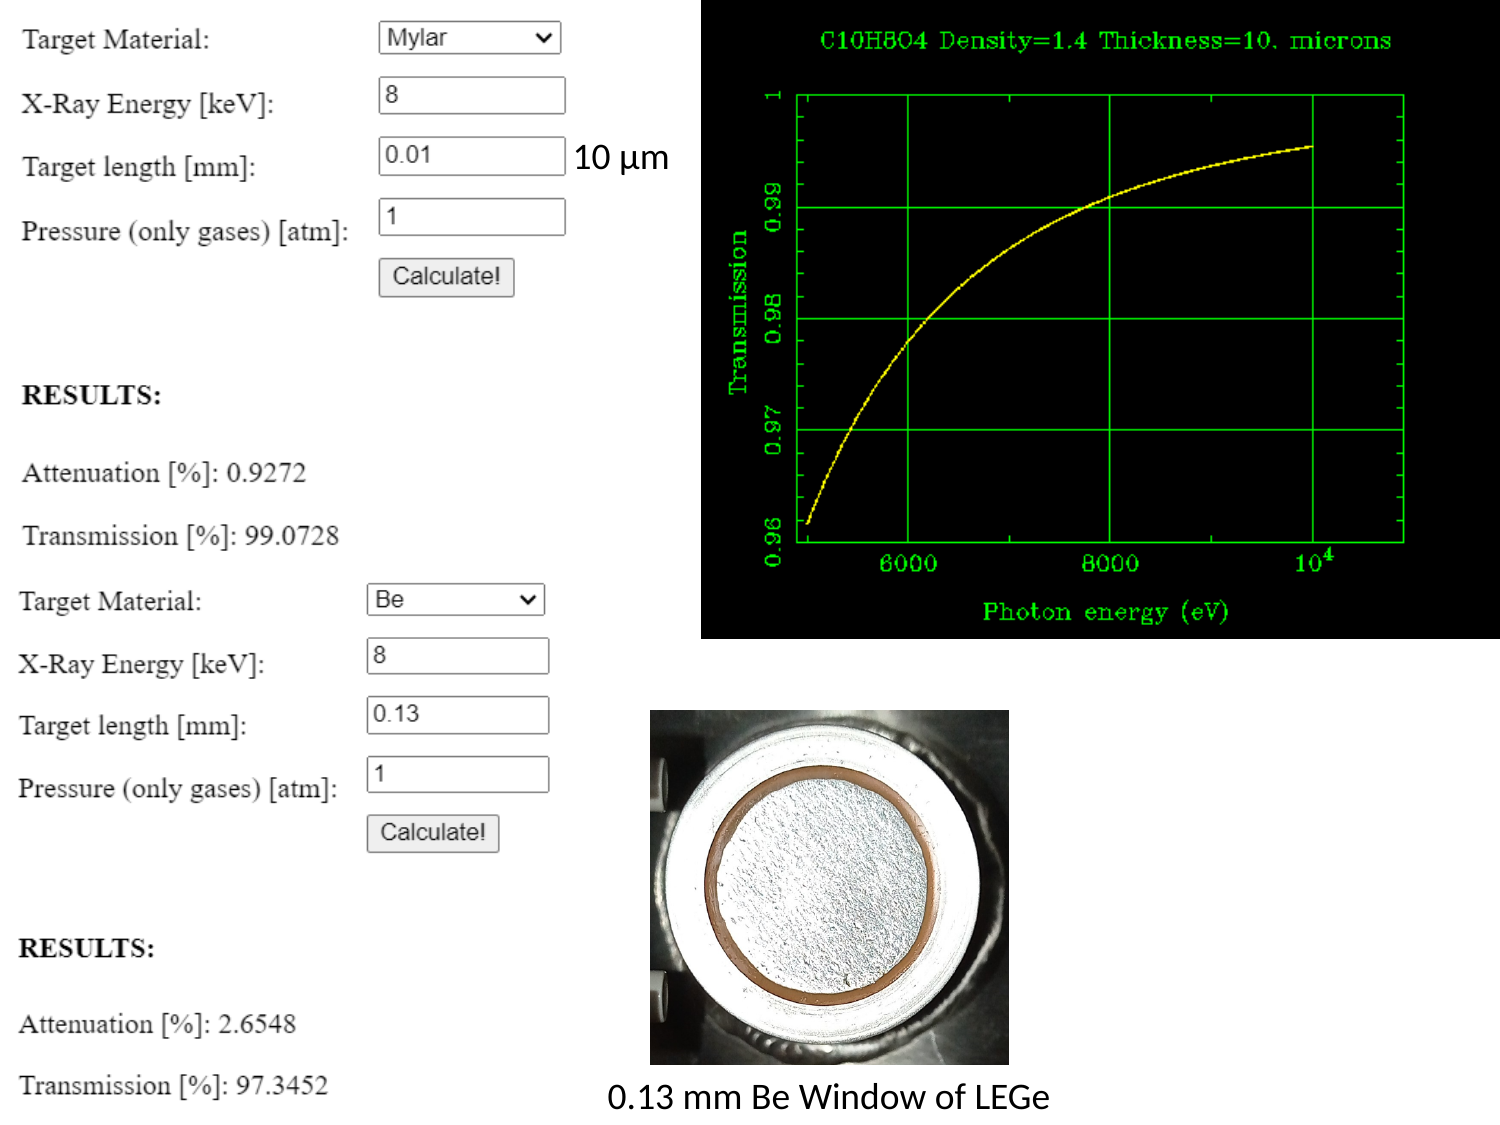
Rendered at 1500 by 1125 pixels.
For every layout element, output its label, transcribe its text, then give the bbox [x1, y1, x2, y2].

text_box 10 μm [591, 124, 685, 185]
text_box 0.13 mm Be Window of LEGe [592, 1064, 1066, 1125]
picture [650, 710, 1009, 1065]
picture [0, 0, 591, 1125]
picture [701, 0, 1500, 640]
